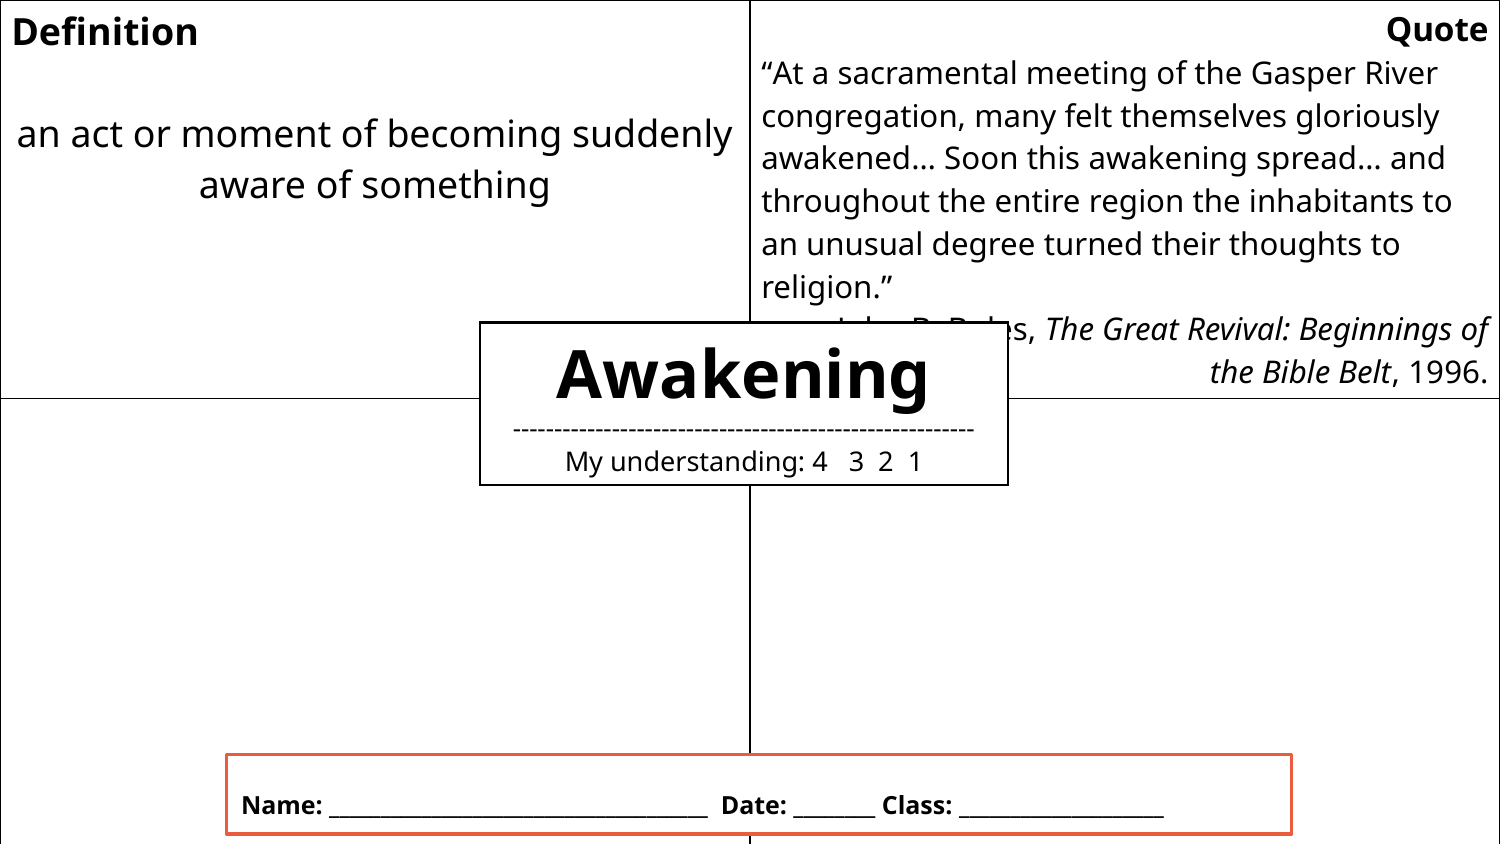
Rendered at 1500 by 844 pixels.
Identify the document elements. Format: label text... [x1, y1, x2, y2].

table_cell Question [751, 399, 1499, 844]
table_cell Illustration [1, 399, 749, 844]
table_header Definition an act or moment of becoming suddenly aware of something [1, 1, 749, 398]
table_header Quote “At a sacramental meeting of the Gasper River congregation, many felt themselves gloriously awakened… Soon this awakening spread… and throughout the entire region the inhabitants to an unusual degree turned their thoughts to religion.” John B. Boles, The Great Revival: Beginnings of the Bible Belt, 1996. [751, 1, 1499, 398]
text_box Name: _____________________________________ Date: ________ Class: ____________________ [226, 754, 1292, 834]
text_box Awakening -------------------------------------------------------- My understanding: 4 3 2 1 [480, 322, 1008, 486]
